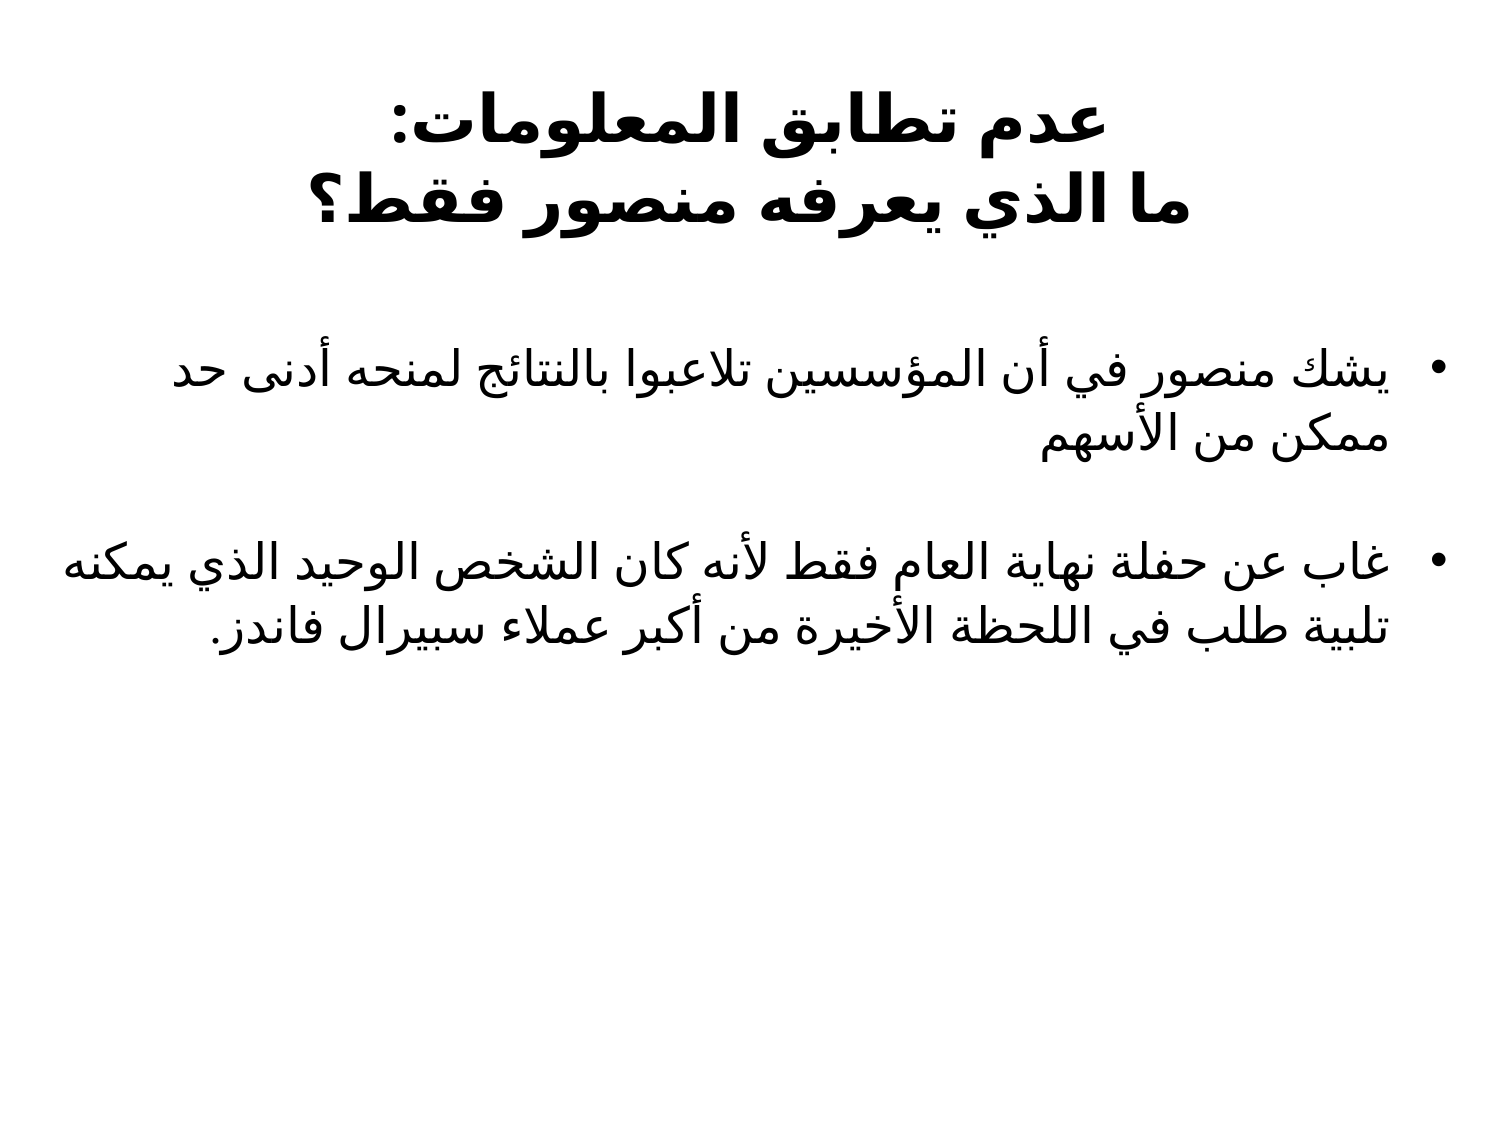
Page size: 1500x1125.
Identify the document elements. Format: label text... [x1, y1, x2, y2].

list يشك منصور في أن المؤسسين تلاعبوا بالنتائج لمنحه أدنى حد ممكن من الأسهم غاب عن حفلة نهاية العام فقط لأنه كان الشخص الوحيد الذي يمكنه تلبية طلب في اللحظة الأخيرة من أكبر عملاء سبيرال فاندز. [37, 324, 1463, 1125]
title عدم تطابق المعلومات: ما الذي يعرفه منصور فقط؟ [75, 62, 1425, 250]
